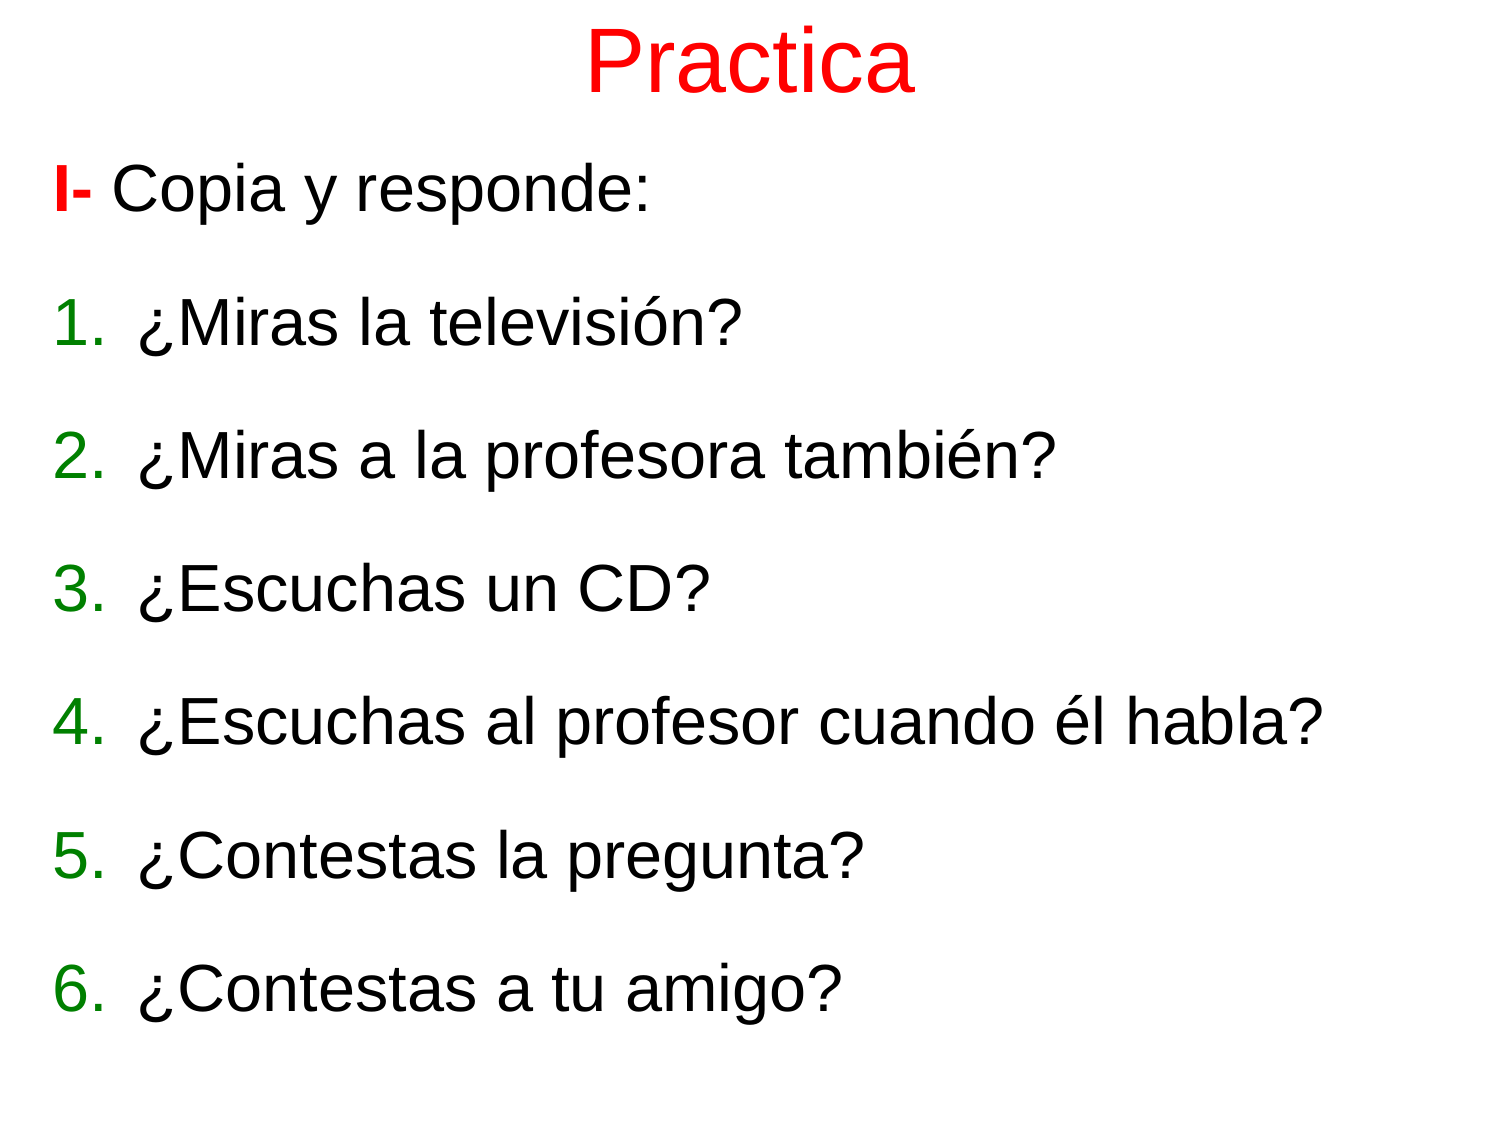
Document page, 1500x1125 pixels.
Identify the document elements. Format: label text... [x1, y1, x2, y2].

title Practica [75, 0, 1425, 137]
list I- Copia y responde: ¿Miras la televisión? ¿Miras a la profesora también? ¿Escuchas un CD? ¿Escuchas al profesor cuando él habla? ¿Contestas la pregunta? ¿Contestas a tu amigo? [37, 137, 1463, 1100]
